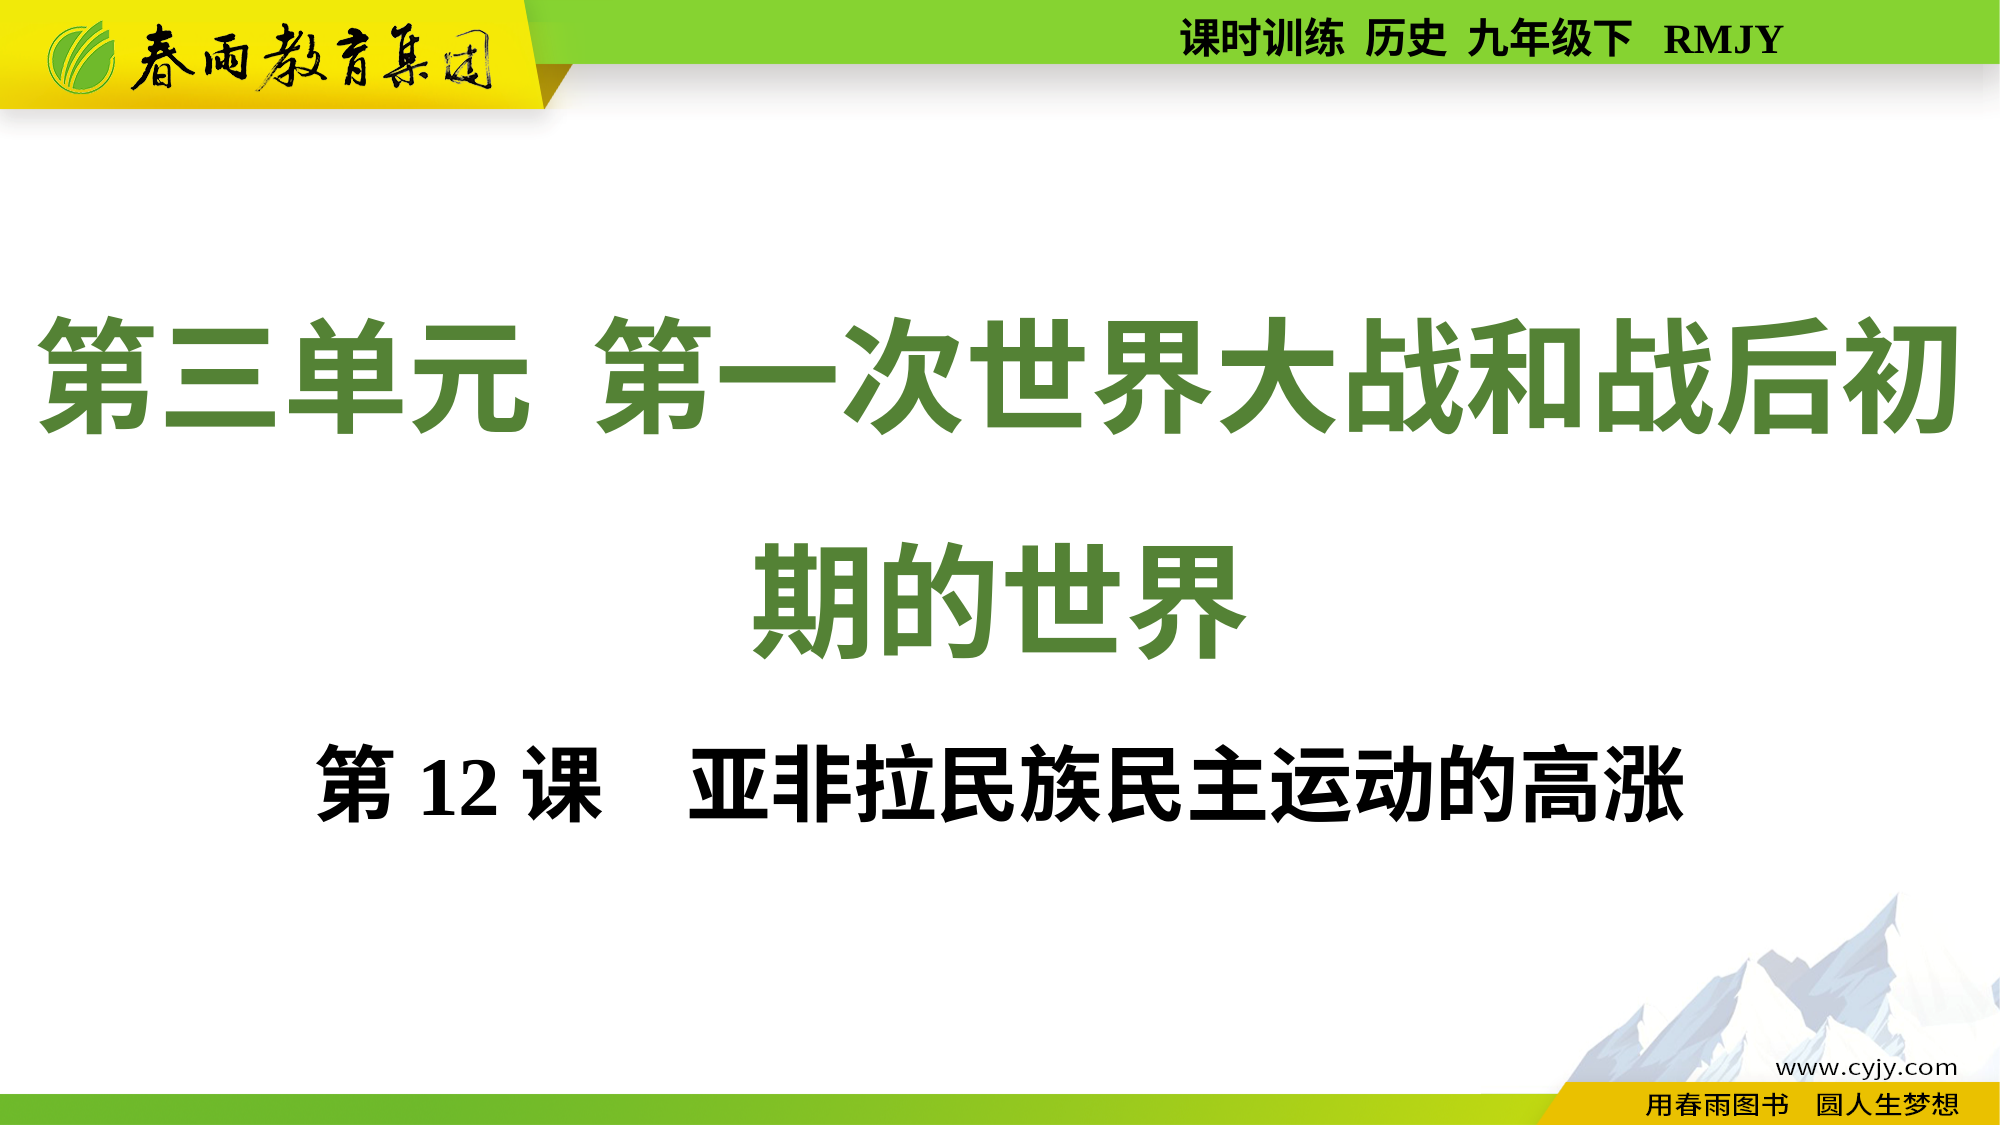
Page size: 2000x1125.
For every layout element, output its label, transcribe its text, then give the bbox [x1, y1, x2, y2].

text_box 第三单元 第一次世界大战和战后初期的世界 [0, 216, 2000, 674]
text_box 第12课 亚非拉民族民主运动的高涨 [0, 674, 2000, 840]
picture [0, 0, 2000, 216]
picture [0, 840, 2000, 1125]
